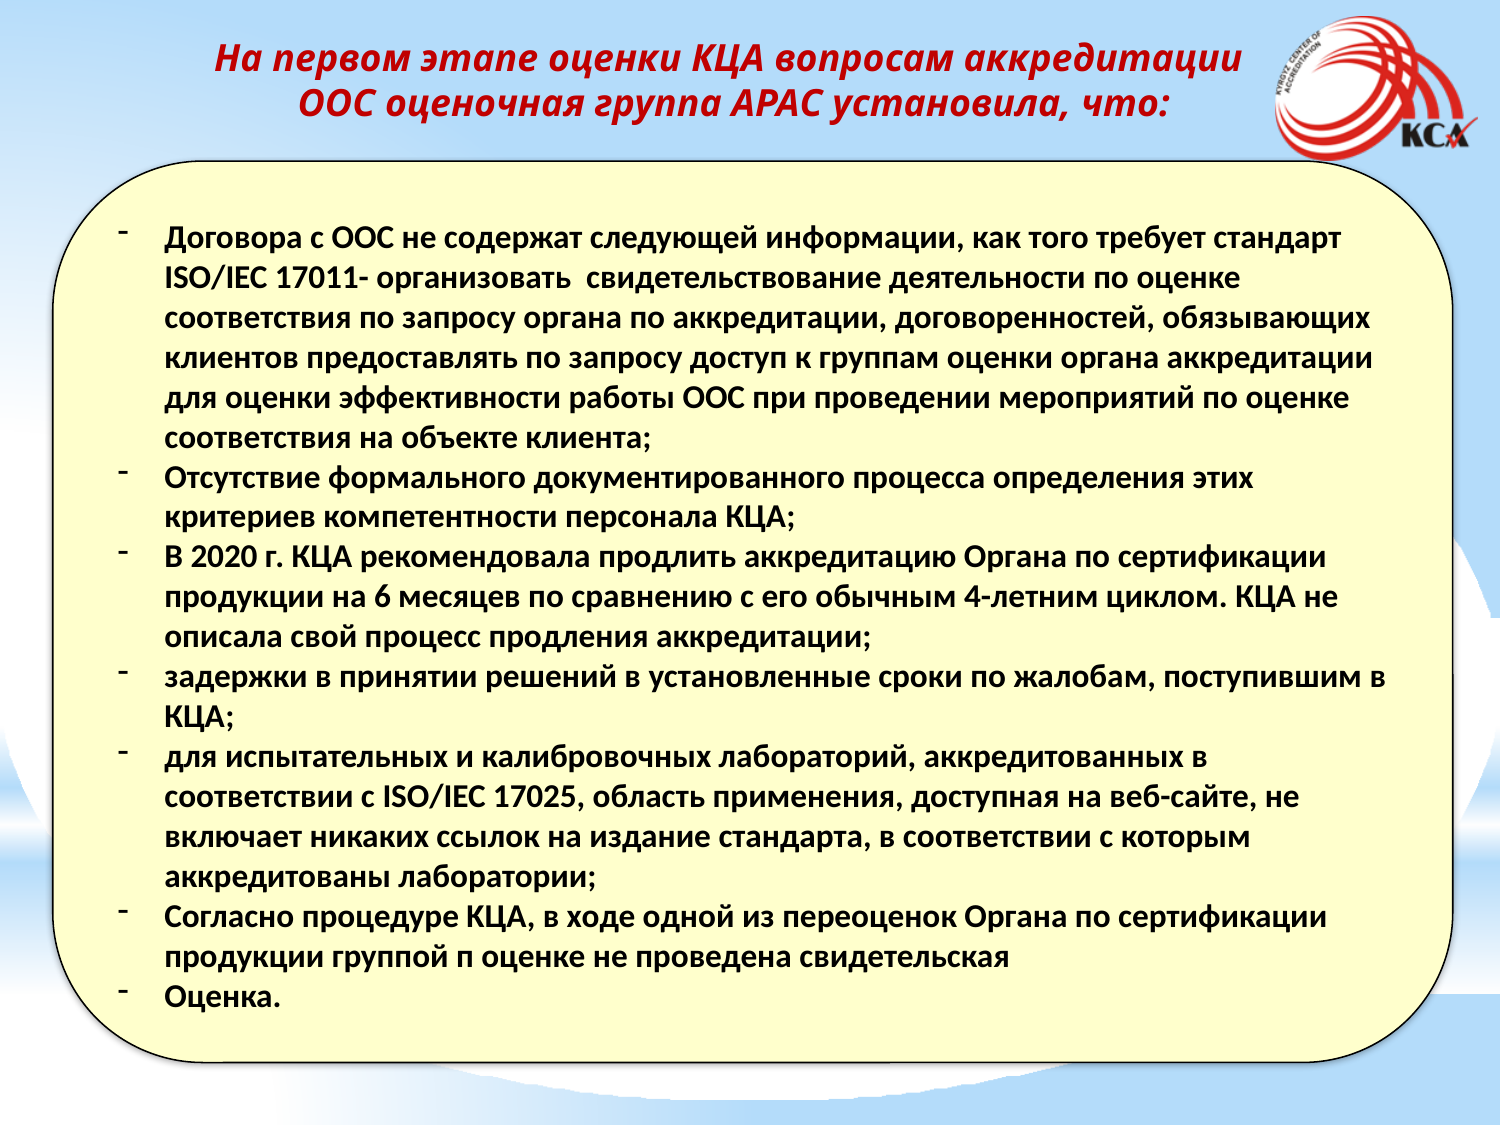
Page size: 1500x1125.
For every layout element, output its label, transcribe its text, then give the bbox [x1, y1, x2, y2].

picture [0, 0, 1500, 1125]
text_box На первом этапе оценки КЦА вопросам аккредитации ООС оценочная группа АРАС установила, что: [199, 26, 1259, 132]
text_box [52, 160, 1453, 1063]
